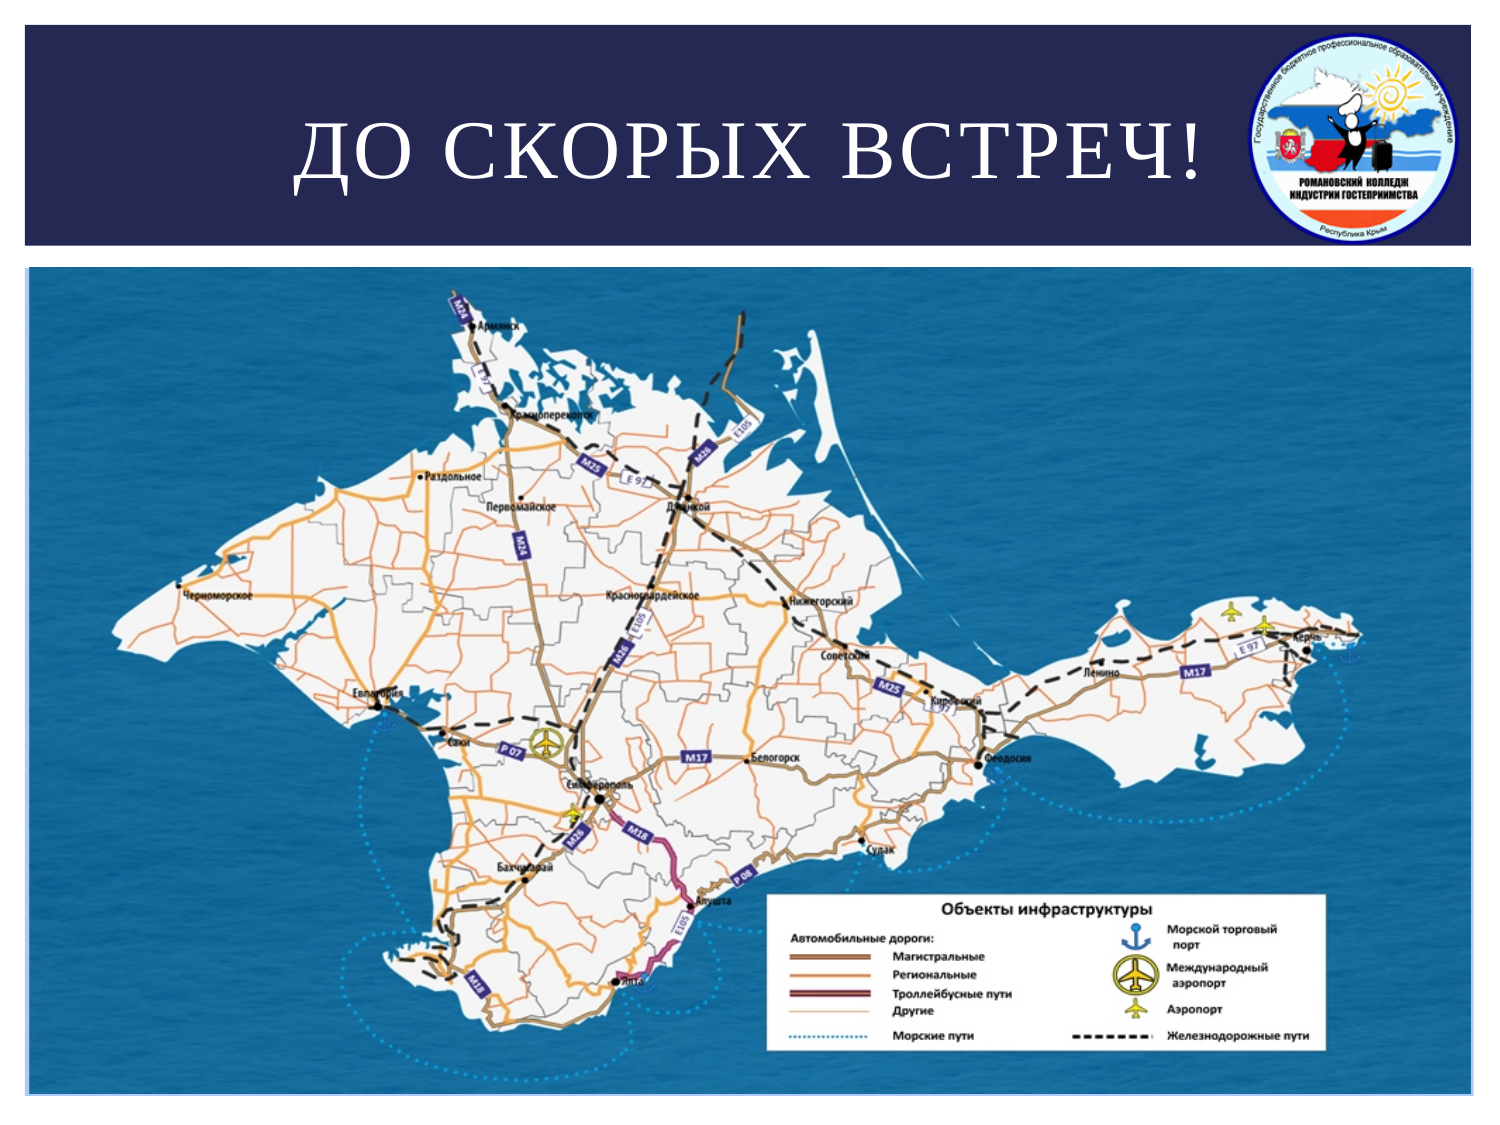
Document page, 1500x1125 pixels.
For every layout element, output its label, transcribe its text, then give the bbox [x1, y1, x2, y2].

title ДО СКОРЫХ ВСТРЕЧ! [62, 58, 1227, 232]
picture [29, 266, 1471, 1095]
picture [1232, 17, 1475, 262]
